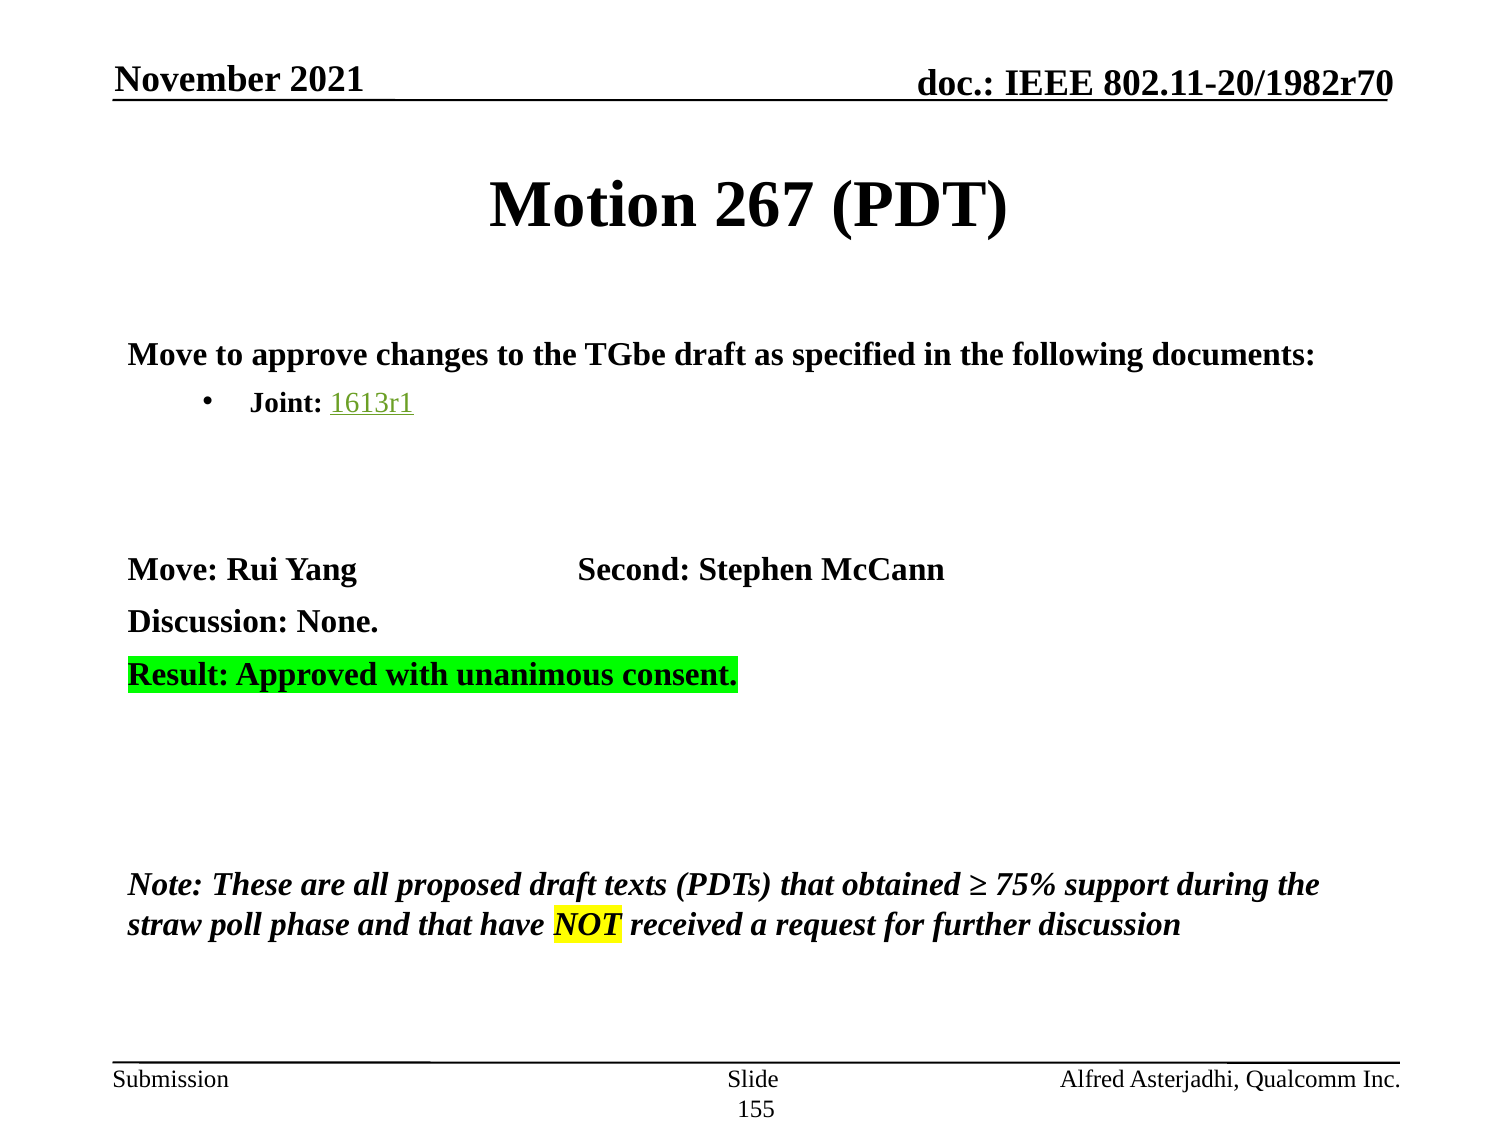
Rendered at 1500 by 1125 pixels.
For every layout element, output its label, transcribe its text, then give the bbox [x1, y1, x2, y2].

footer Alfred Asterjadhi, Qualcomm Inc. [878, 1061, 1402, 1093]
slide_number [114, 54, 423, 100]
title Motion 267 (PDT) [112, 112, 1388, 288]
list Move to approve changes to the TGbe draft as specified in the following documents: Joint: 1613r1 Move: Rui Yang Second: Stephen McCann Discussion: None. Result: Approved with unanimous consent. Note: These are all proposed draft texts (PDTs) that obtained ≥ 75% support during the straw poll phase and that have NOT received a request for further discussion [112, 324, 1388, 1063]
slide_number Slide 155 [712, 1061, 800, 1123]
